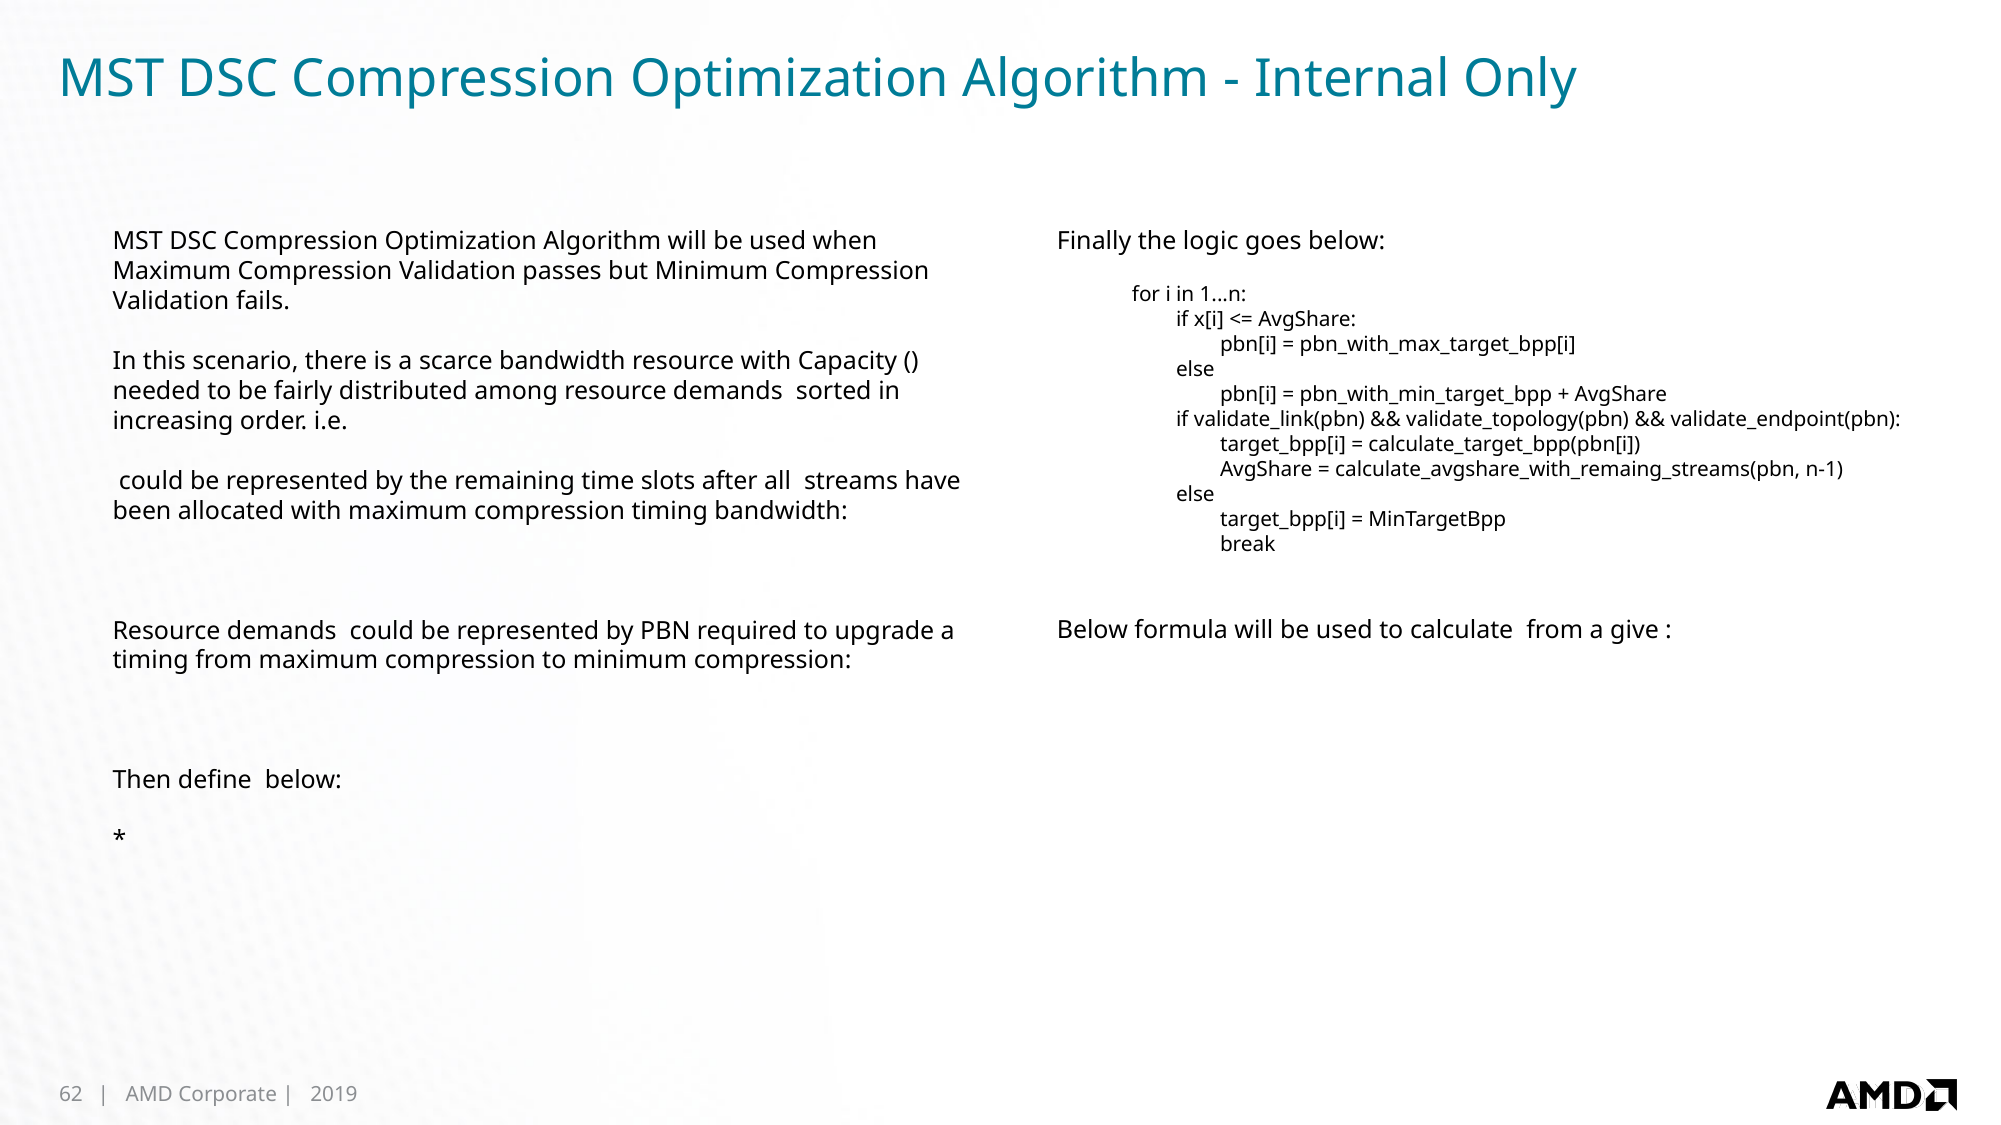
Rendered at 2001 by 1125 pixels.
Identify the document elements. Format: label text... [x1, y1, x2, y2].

slide_number 62 [0, 1065, 98, 1125]
footer | AMD Corporate | 2019 [98, 1065, 773, 1125]
title MST DSC Compression Optimization Algorithm - Internal Only [43, 43, 1957, 116]
picture [0, 0, 2000, 1125]
